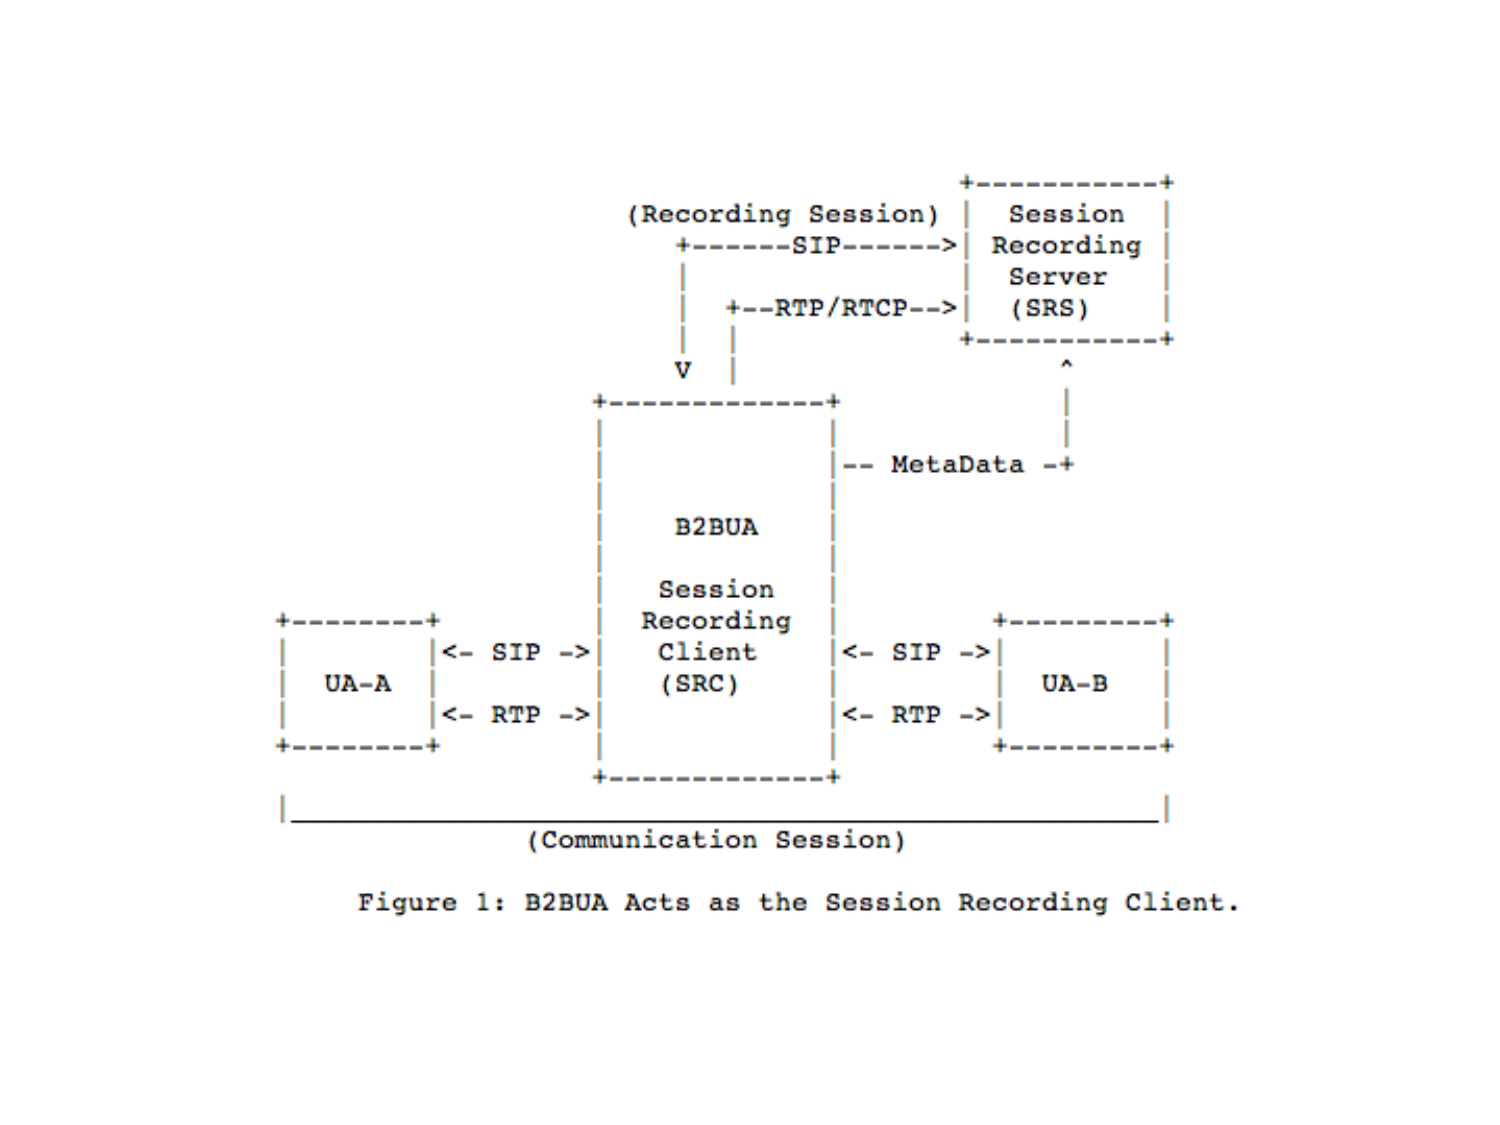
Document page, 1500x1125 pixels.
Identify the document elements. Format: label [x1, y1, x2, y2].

picture [224, 137, 1278, 938]
